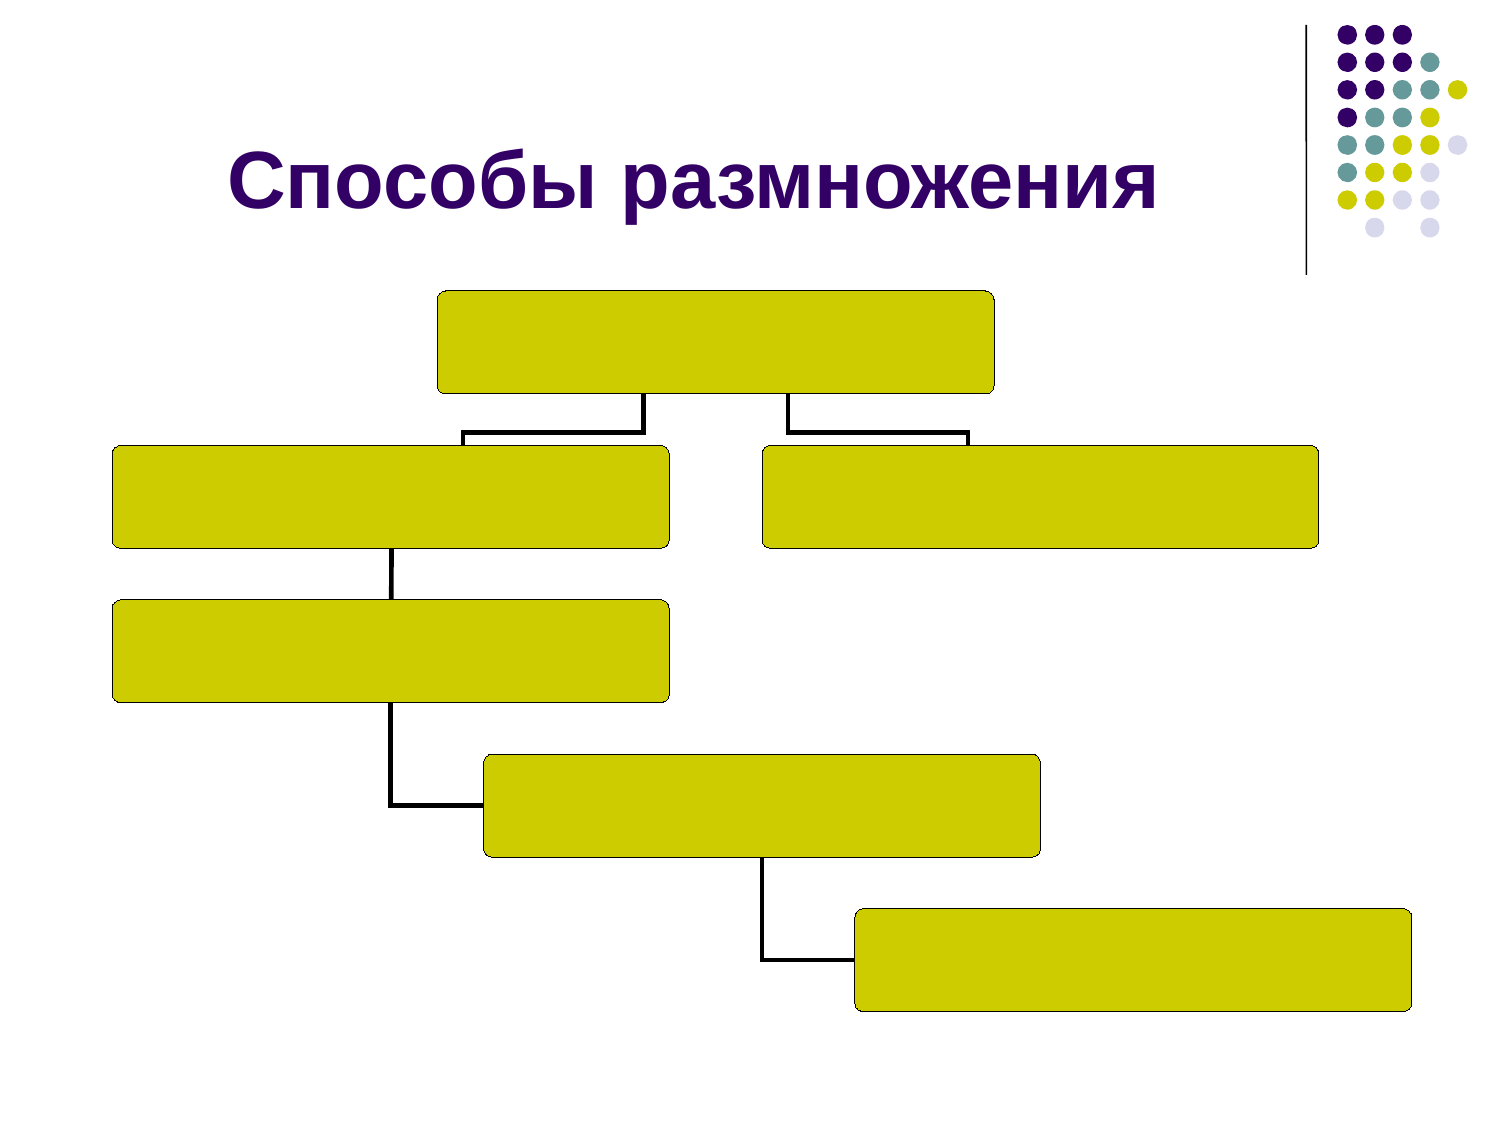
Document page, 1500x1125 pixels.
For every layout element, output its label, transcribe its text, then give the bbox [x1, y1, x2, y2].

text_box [111, 290, 860, 1012]
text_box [393, 290, 1412, 958]
title Способы размножения [74, 19, 1313, 233]
